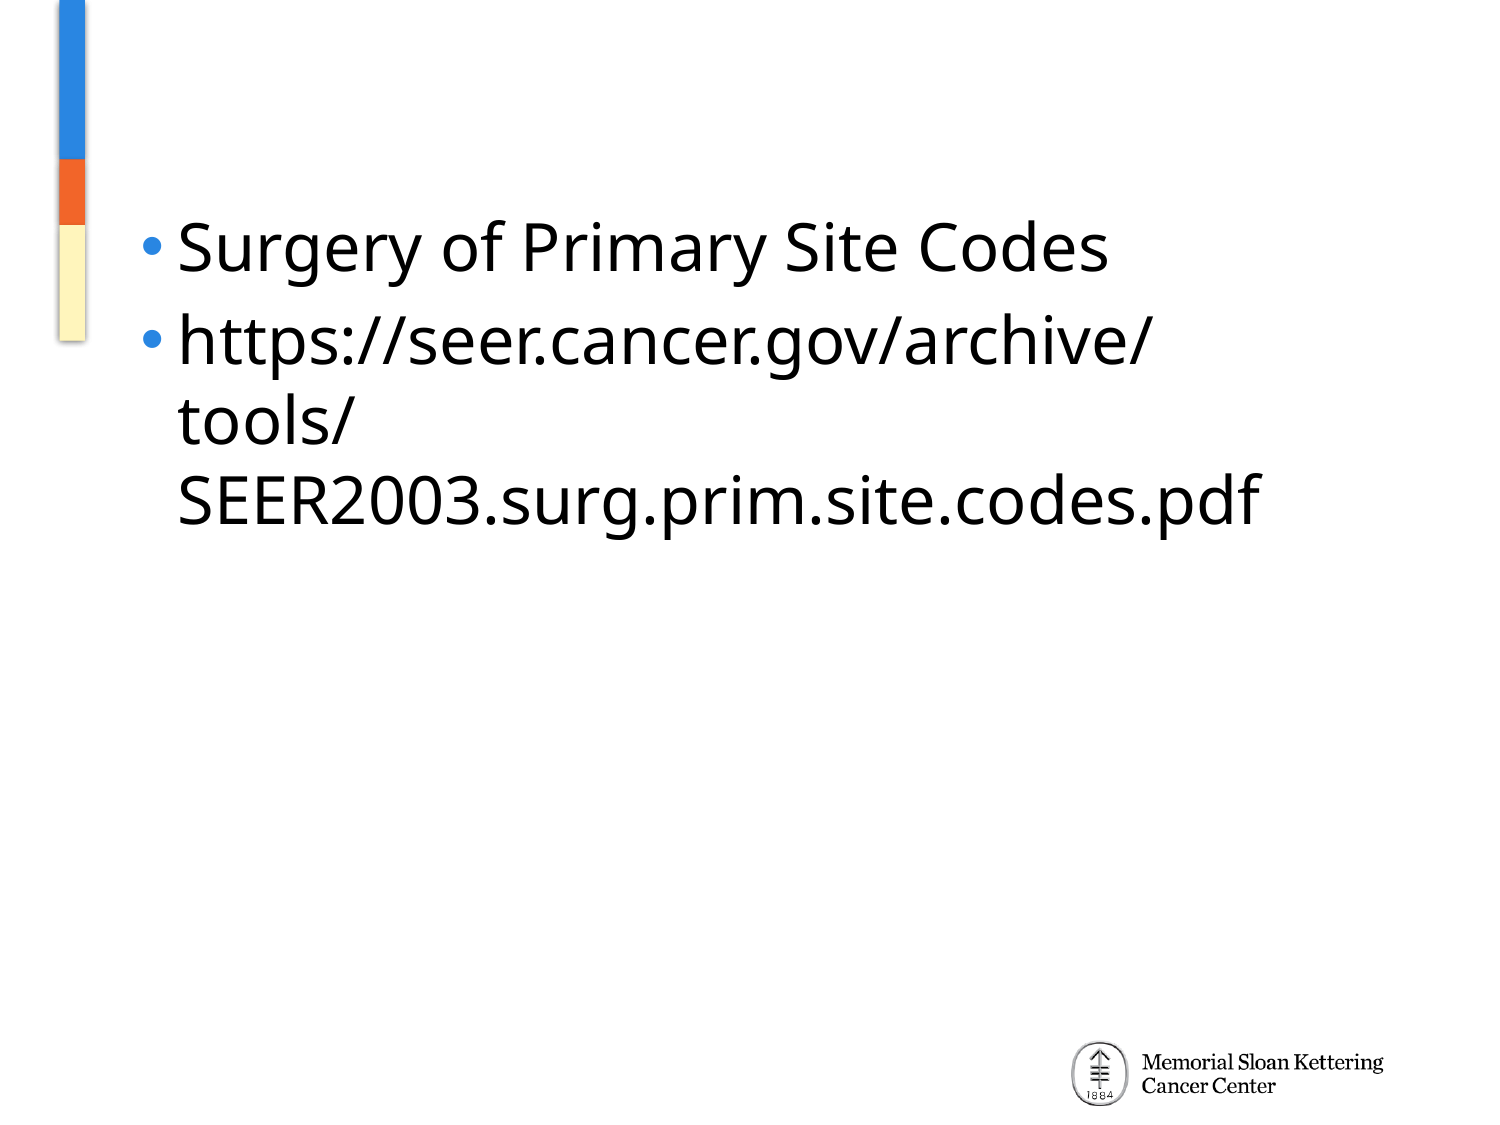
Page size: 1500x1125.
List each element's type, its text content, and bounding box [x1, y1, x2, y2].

list Surgery of Primary Site Codes https://seer.cancer.gov/archive/tools/SEER2003.surg.prim.site.codes.pdf [125, 197, 1386, 940]
